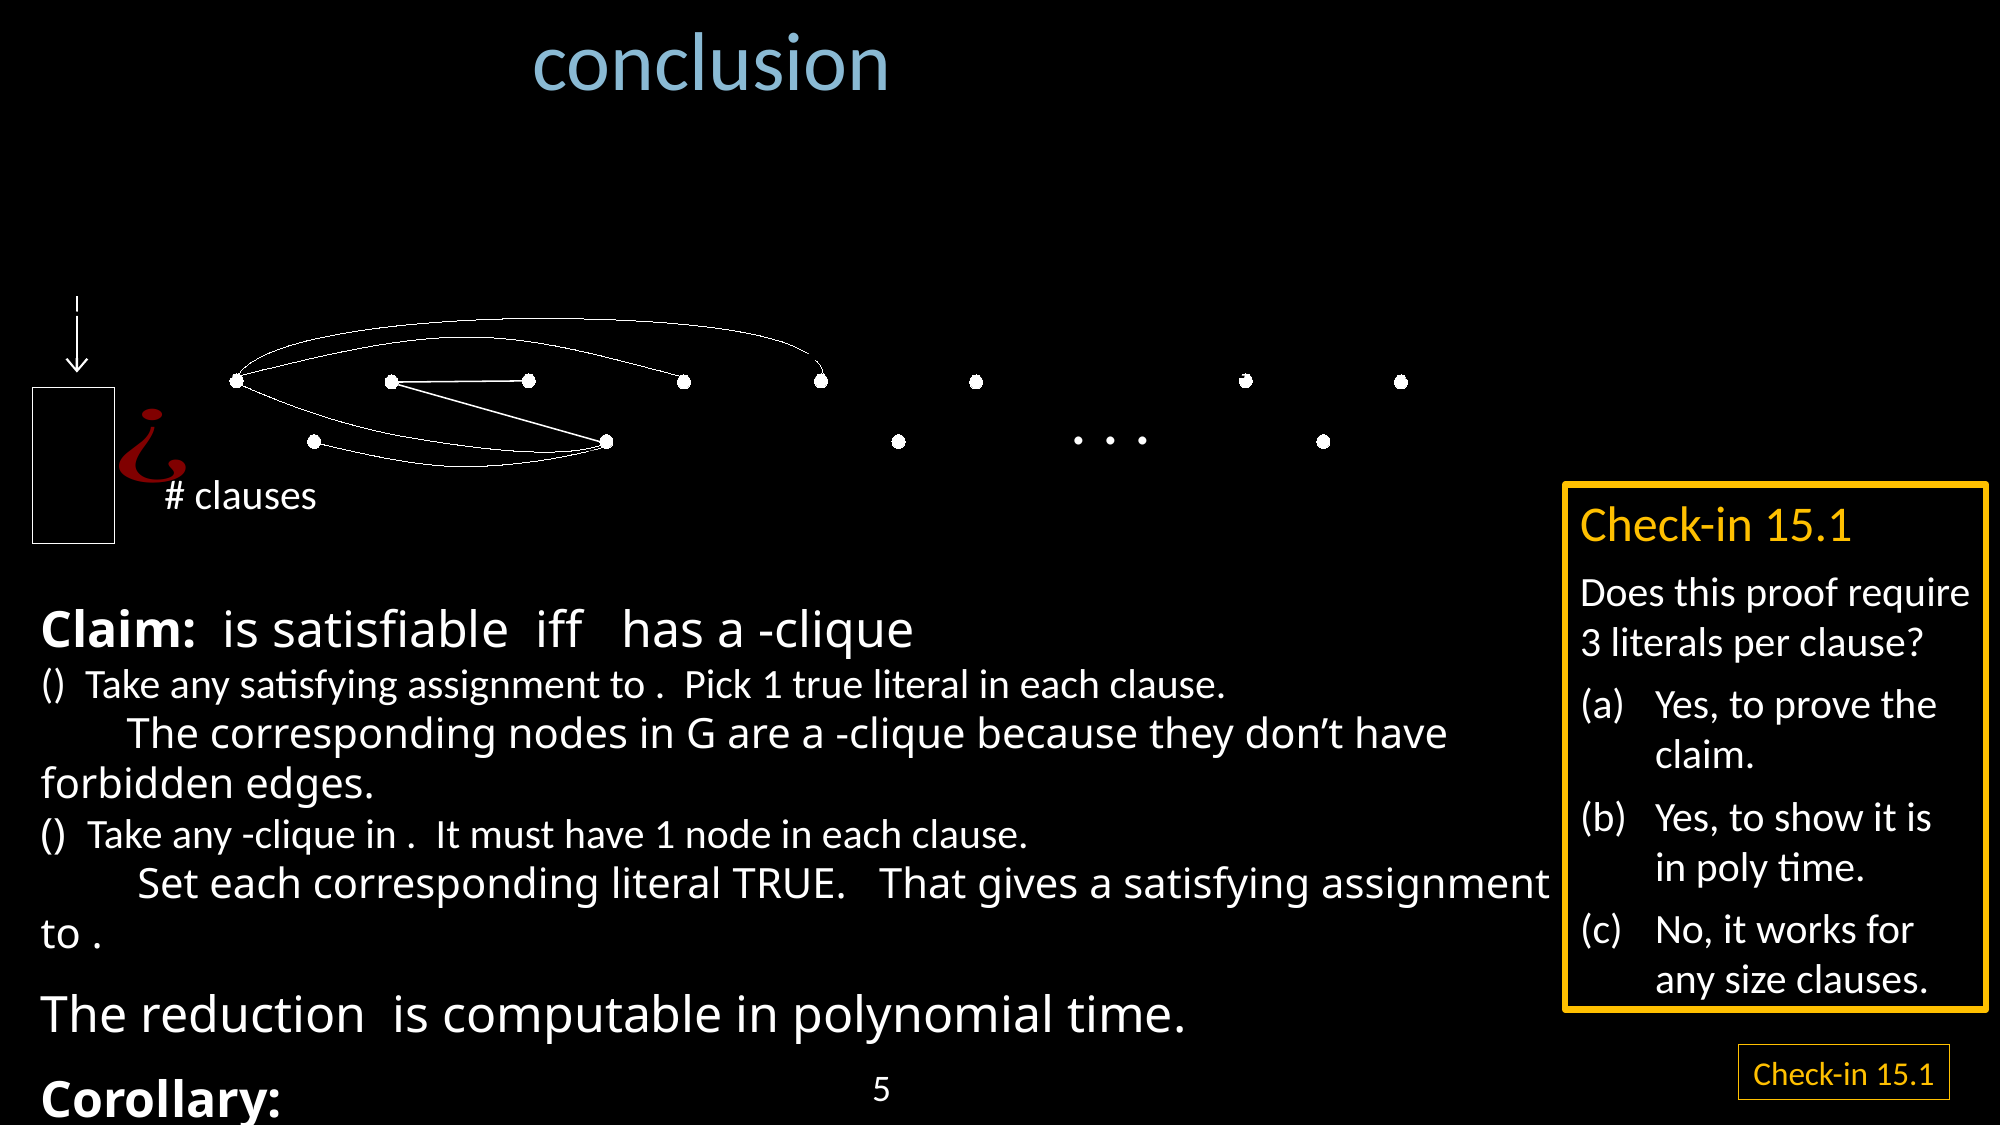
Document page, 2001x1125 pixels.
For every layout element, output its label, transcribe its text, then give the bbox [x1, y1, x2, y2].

text_box Check-in 15.1 [1738, 1044, 1950, 1100]
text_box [23, 296, 85, 373]
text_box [190, 318, 1450, 496]
text_box Check-in 15.1 Does this proof require 3 literals per clause? Yes, to prove the claim. Yes, to show it is in poly time. No, it works for any size clauses. [1565, 484, 1987, 1010]
text_box 5 [857, 1057, 907, 1117]
